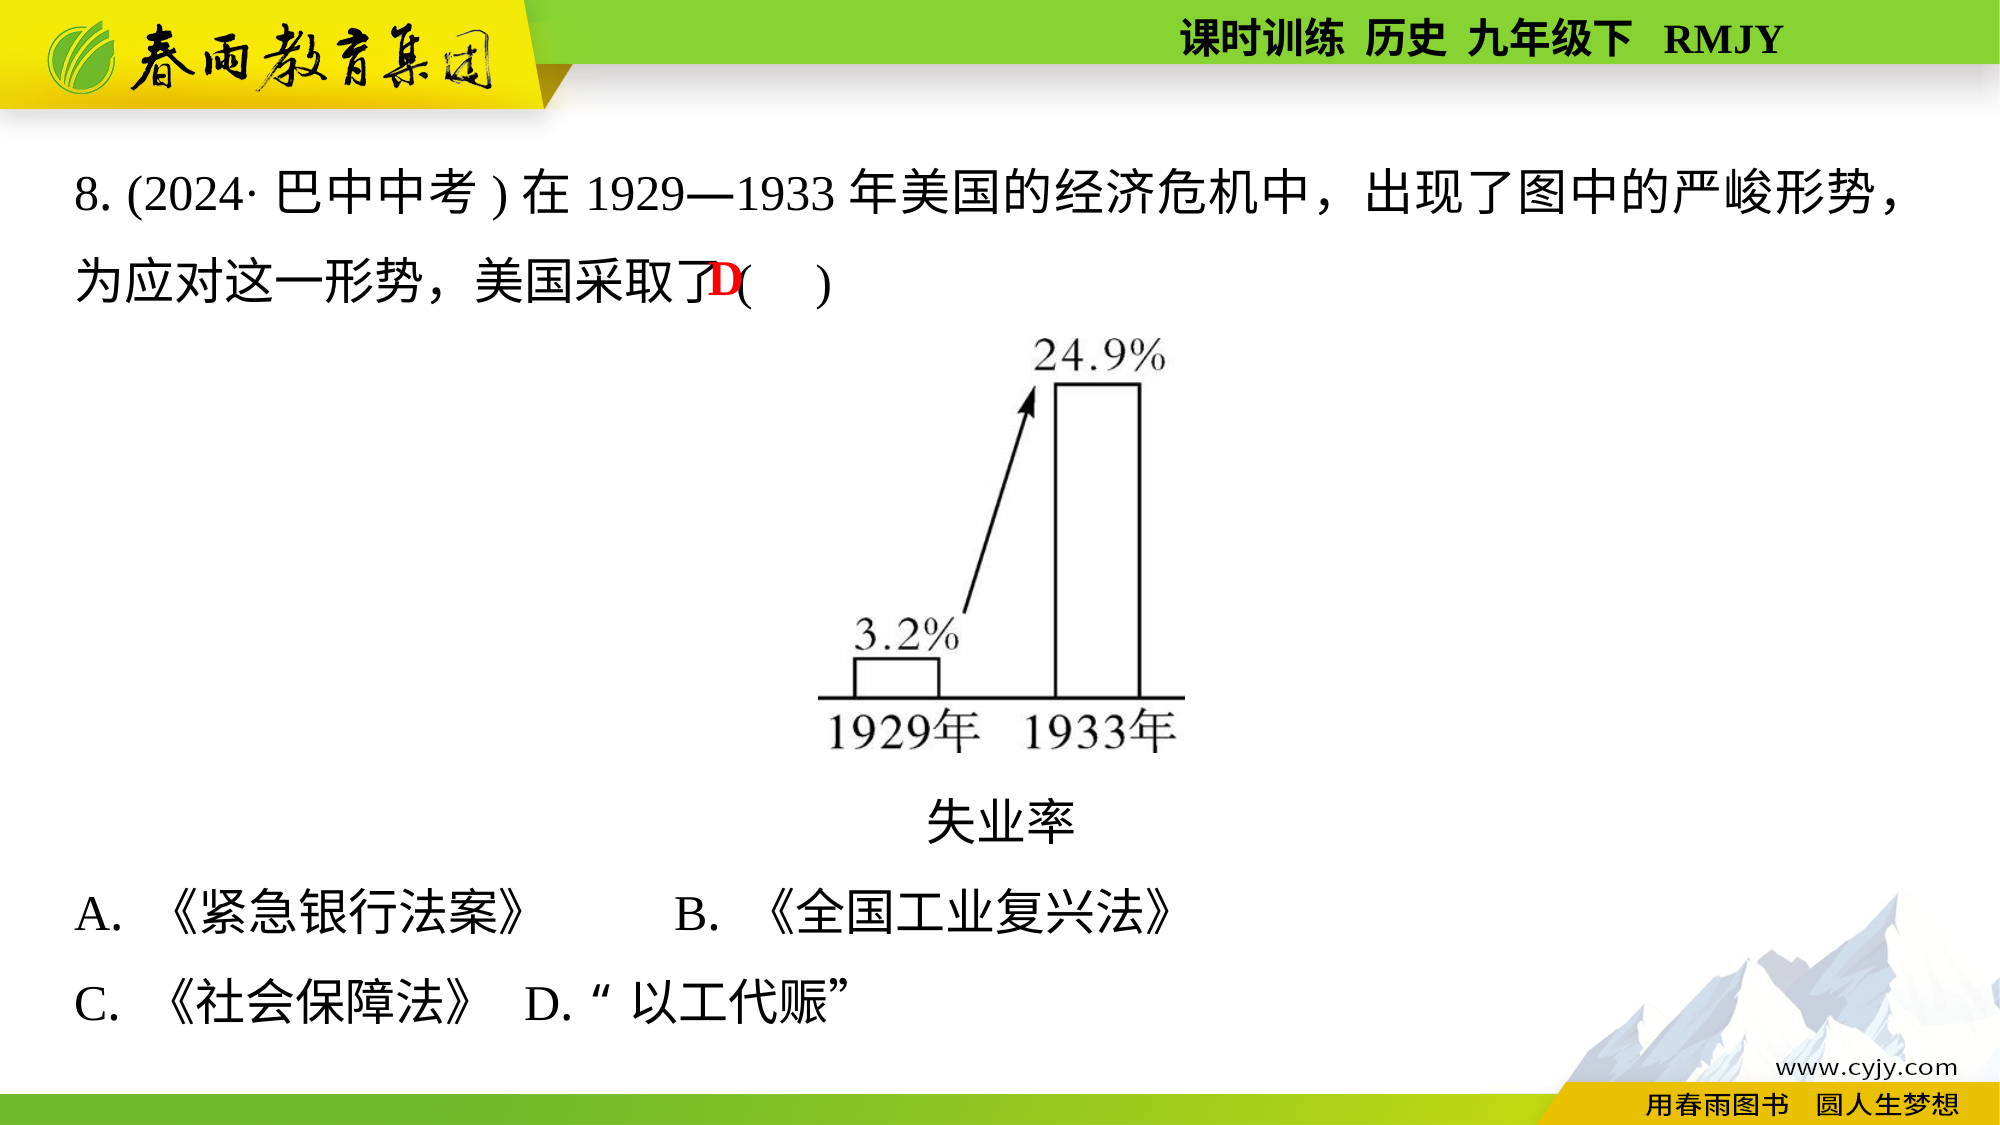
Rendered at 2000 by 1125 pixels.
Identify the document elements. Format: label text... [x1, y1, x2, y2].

text_box D [693, 237, 759, 313]
picture [0, 0, 2000, 1125]
list 8. (2024·巴中中考)在1929—1933年美国的经济危机中，出现了图中的严峻形势，为应对这一形势，美国采取了( ) 失业率 A. 《紧急银行法案》 B. 《全国工业复兴法》 C. 《社会保障法》 D. “以工代赈” [59, 122, 1944, 1047]
